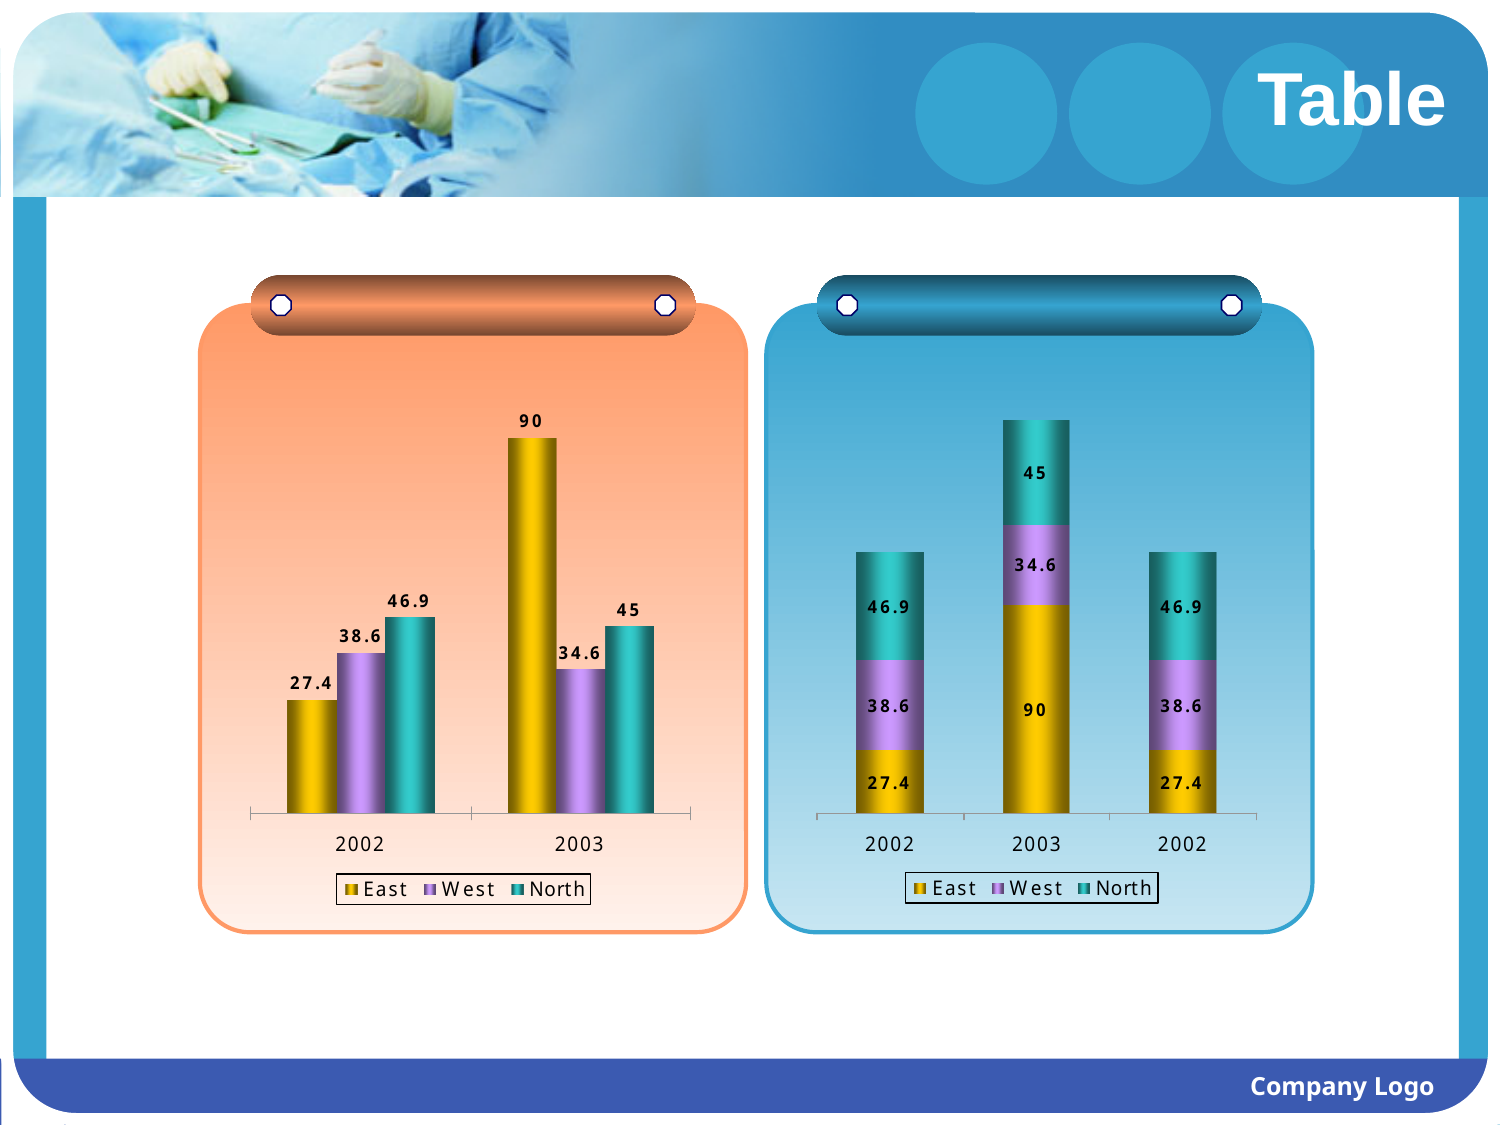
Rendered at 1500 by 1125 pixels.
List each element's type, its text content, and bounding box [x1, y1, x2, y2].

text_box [199, 274, 1313, 933]
title Table [162, 17, 1463, 173]
footer Company Logo [1025, 1062, 1450, 1113]
picture [14, 13, 1488, 197]
